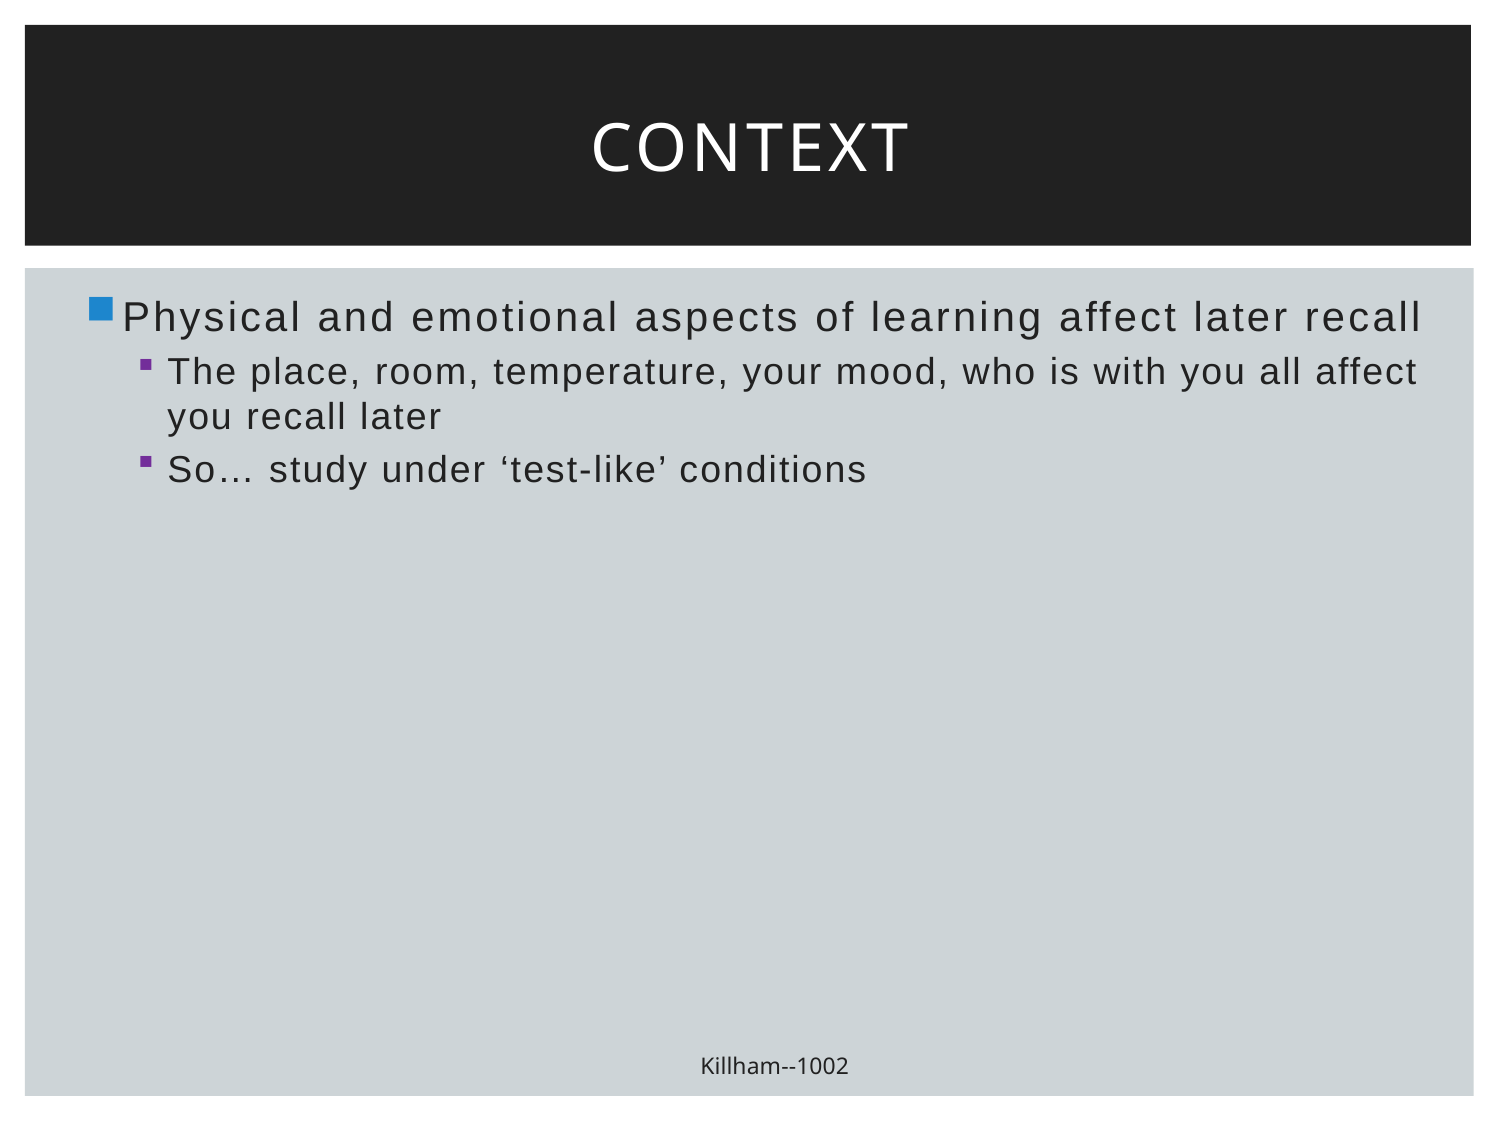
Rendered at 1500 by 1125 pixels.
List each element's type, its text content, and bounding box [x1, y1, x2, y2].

list Physical and emotional aspects of learning affect later recall The place, room, temperature, your mood, who is with you all affect you recall later So… study under ‘test-like’ conditions [62, 281, 1442, 1005]
title Context [62, 58, 1438, 232]
footer Killham--1002 [500, 1042, 1050, 1088]
